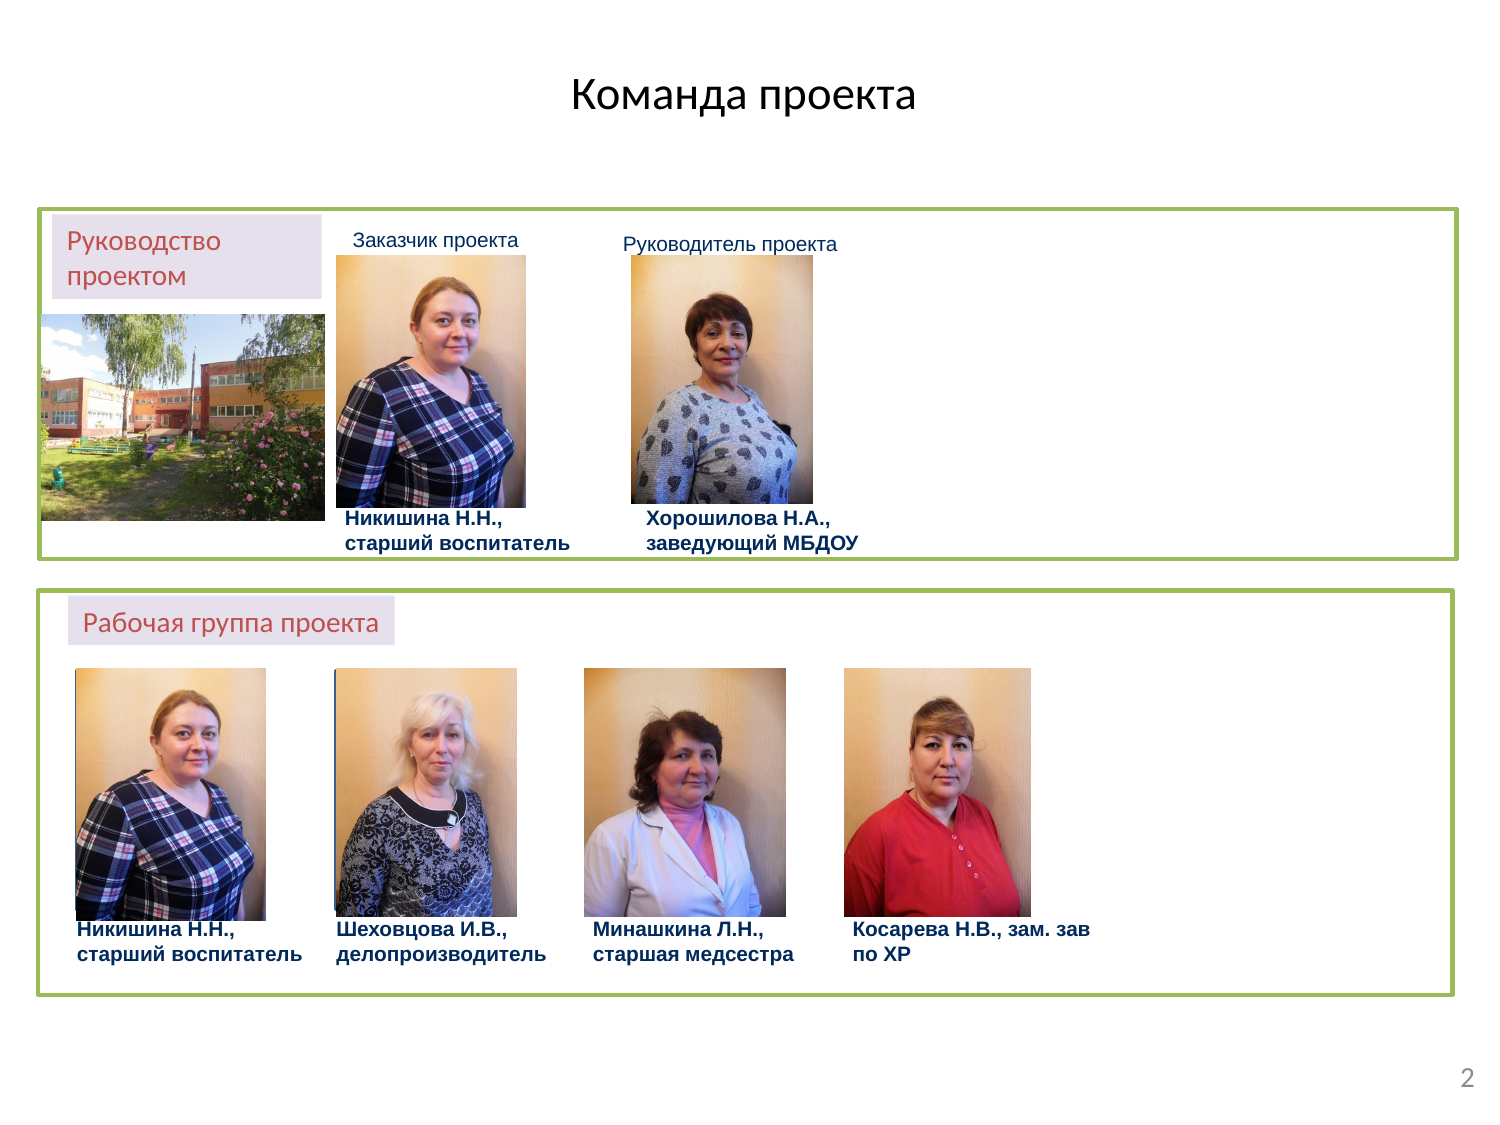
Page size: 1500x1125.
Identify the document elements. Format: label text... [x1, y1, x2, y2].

text_box Никишина Н.Н., старший воспитатель [76, 915, 317, 966]
text_box Косарева Н.В., зам. зав по ХР [852, 915, 1093, 966]
text_box Никишина Н.Н., старший воспитатель [344, 504, 585, 555]
slide_number 2 [1139, 1046, 1490, 1106]
picture [336, 255, 526, 508]
text_box Руководитель проекта [521, 230, 875, 256]
text_box Шеховцова И.В., делопроизводитель [336, 915, 577, 966]
picture [584, 668, 786, 918]
picture [76, 668, 267, 921]
picture [631, 255, 813, 504]
picture [336, 668, 518, 918]
text_box [37, 207, 1459, 561]
text_box [36, 588, 1455, 997]
picture [844, 668, 1031, 918]
text_box Заказчик проекта [309, 226, 562, 252]
text_box Руководство проектом [52, 214, 322, 299]
title Команда проекта [39, 54, 1460, 127]
text_box Хорошилова Н.А., заведующий МБДОУ [646, 504, 940, 555]
text_box Минашкина Л.Н., старшая медсестра [592, 915, 833, 966]
text_box Рабочая группа проекта [68, 595, 395, 646]
picture [40, 314, 325, 521]
